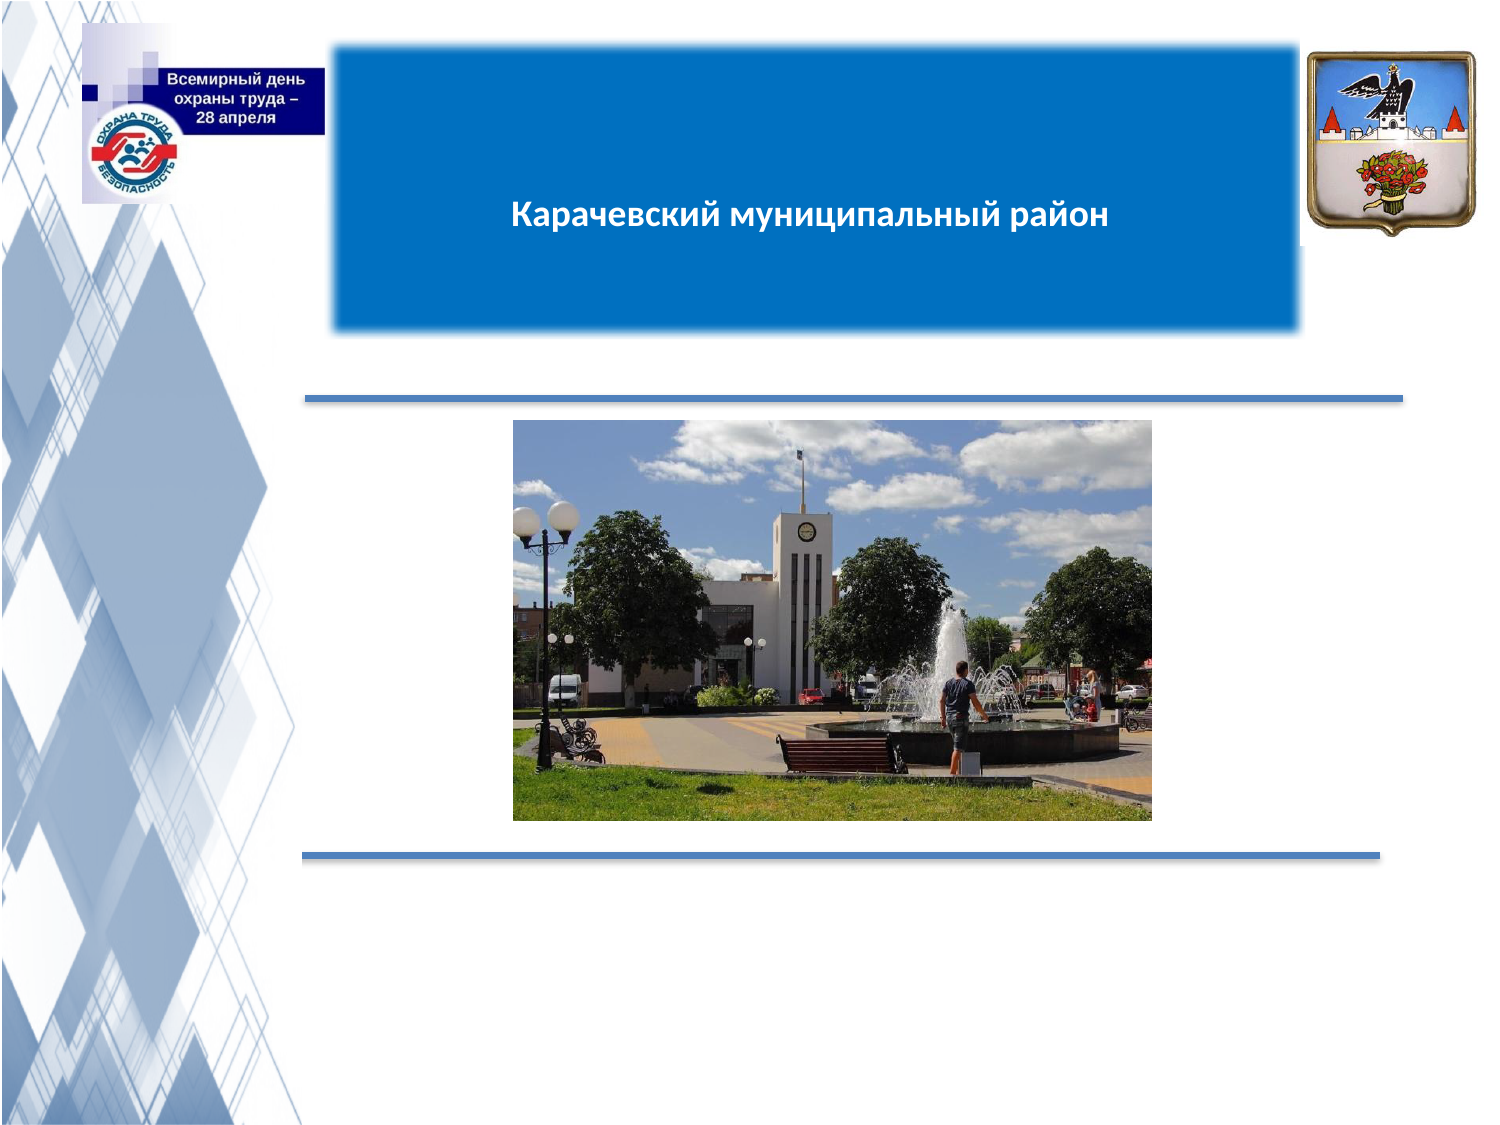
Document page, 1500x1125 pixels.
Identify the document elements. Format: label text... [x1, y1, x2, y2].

picture [81, 23, 325, 205]
picture [1300, 34, 1489, 247]
picture [0, 412, 1152, 821]
text_box Карачевский муниципальный район [339, 52, 1292, 327]
